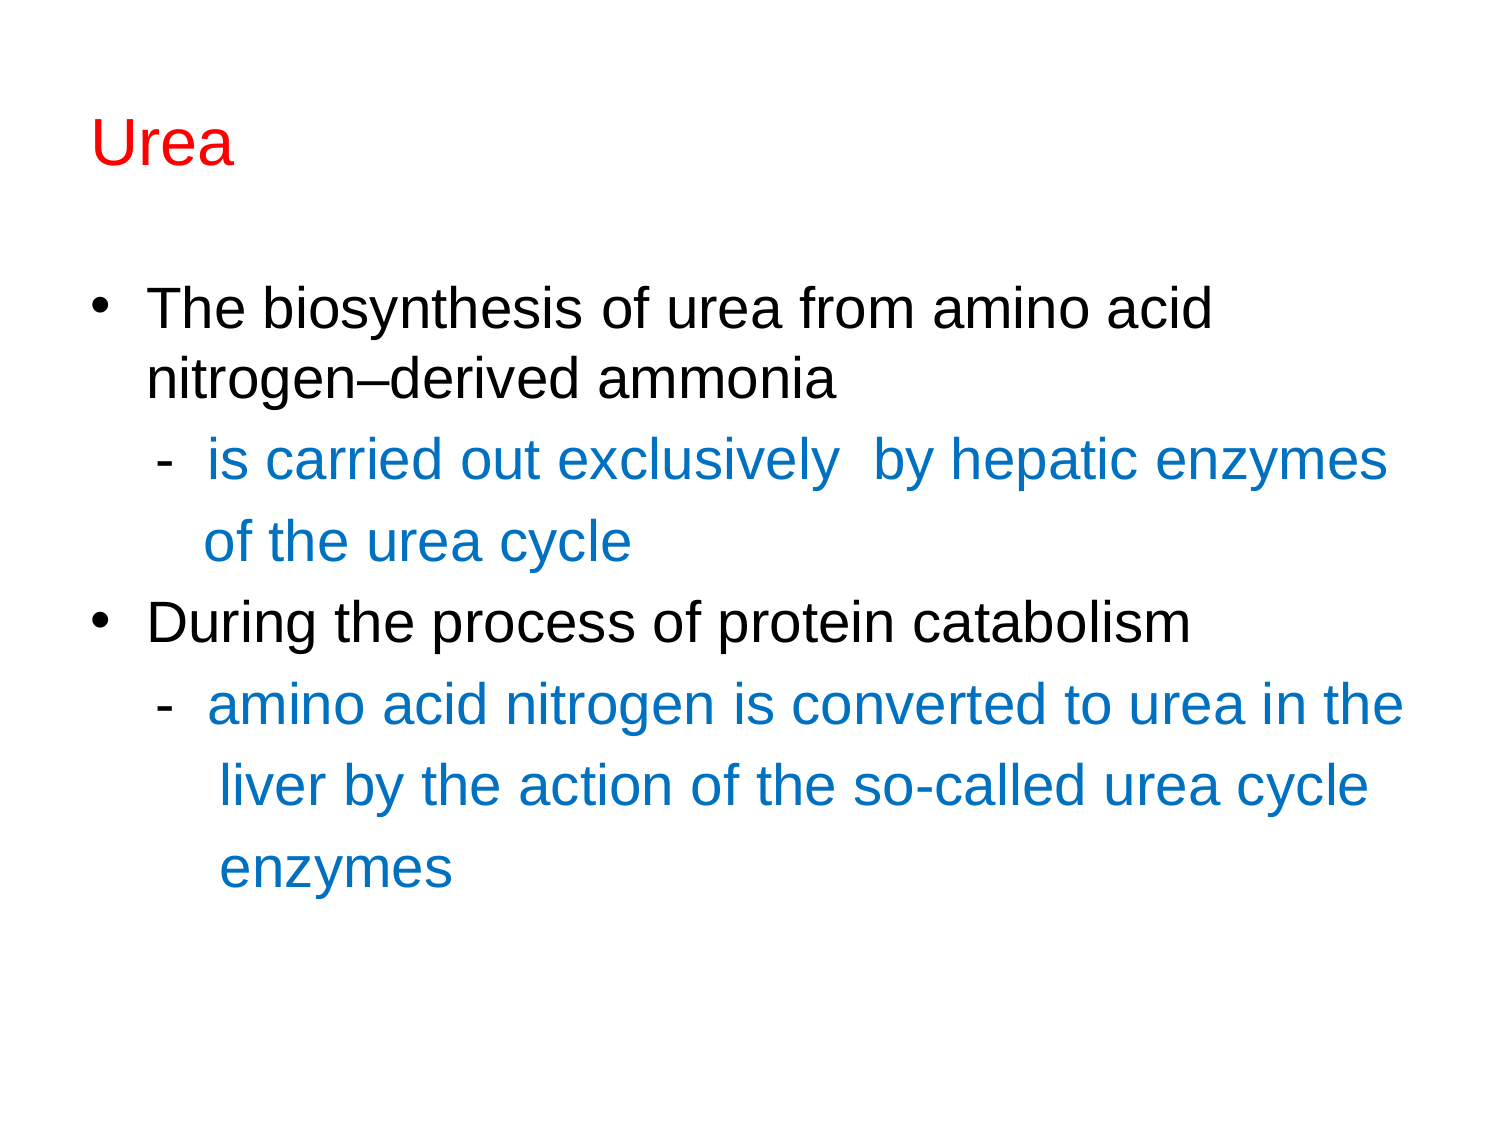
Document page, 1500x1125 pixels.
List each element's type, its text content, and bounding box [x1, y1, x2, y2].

title Urea [75, 45, 1425, 233]
list The biosynthesis of urea from amino acid nitrogen–derived ammonia - is carried out exclusively by hepatic enzymes of the urea cycle During the process of protein catabolism - amino acid nitrogen is converted to urea in the liver by the action of the so-called urea cycle enzymes [75, 262, 1425, 1005]
